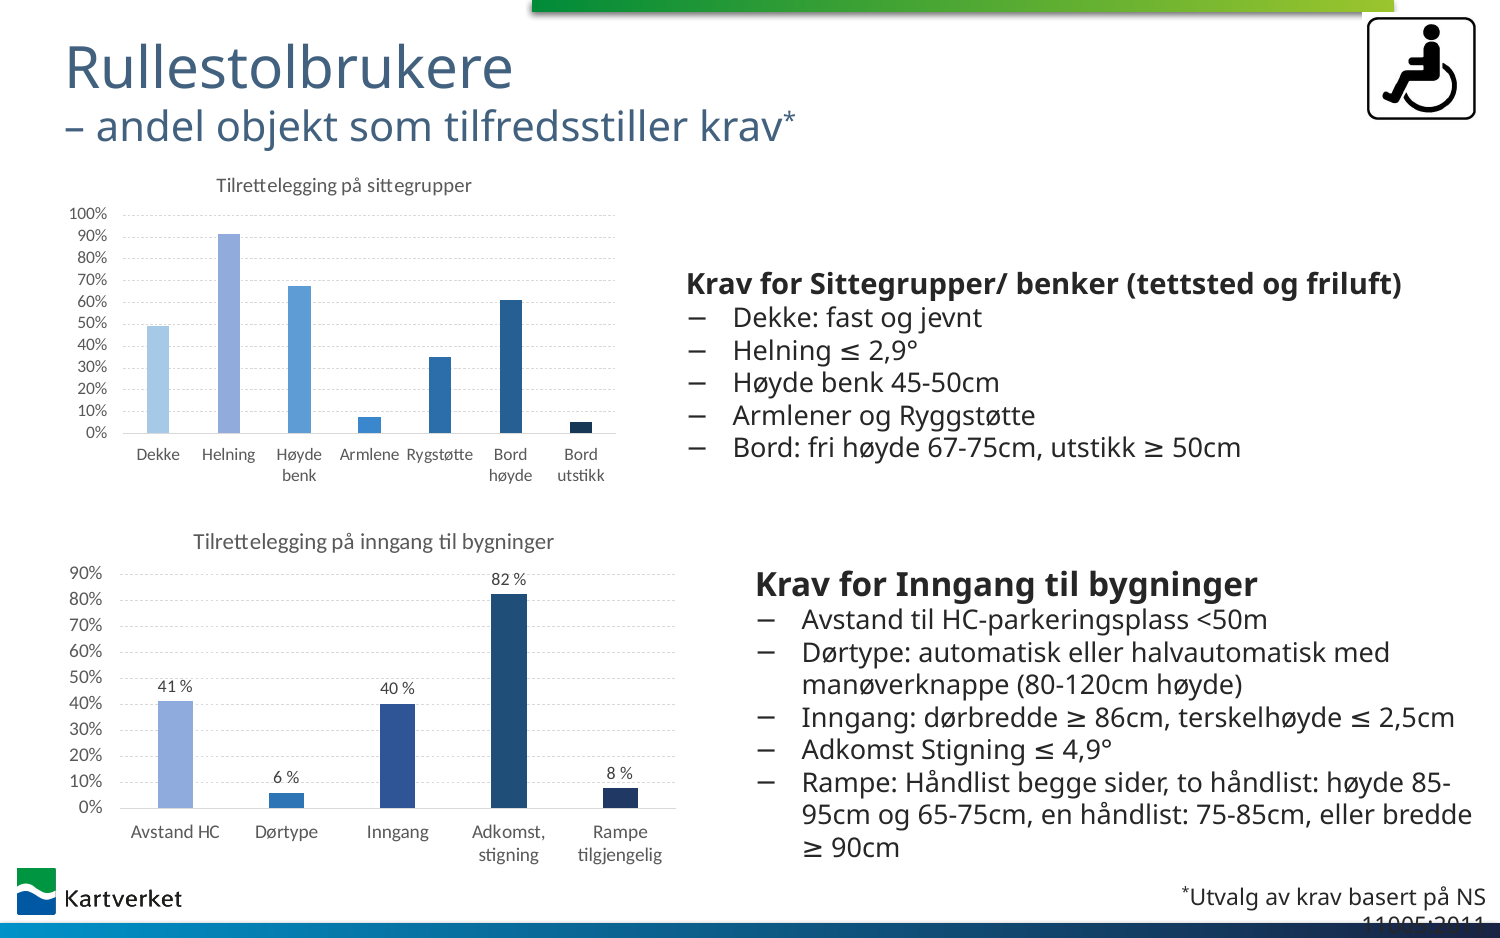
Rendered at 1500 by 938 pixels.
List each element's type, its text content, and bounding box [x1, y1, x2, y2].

text_box Krav for Sittegrupper/ benker (tettsted og friluft) Dekke: fast og jevnt Helning ≤ 2,9° Høyde benk 45-50cm Armlener og Ryggstøtte Bord: fri høyde 67-75cm, utstikk ≥ 50cm [670, 258, 1418, 471]
text_box Krav for Inngang til bygninger Avstand til HC-parkeringsplass <50m Dørtype: automatisk eller halvautomatisk med manøverknappe (80-120cm høyde) Inngang: dørbredde ≥ 86cm, terskelhøyde ≤ 2,5cm Adkomst Stigning ≤ 4,9° Rampe: Håndlist begge sider, to håndlist: høyde 85-95cm og 65-75cm, en håndlist: 75-85cm, eller bredde ≥ 90cm [740, 555, 1491, 870]
picture [1362, 12, 1481, 126]
picture [62, 166, 626, 492]
text_box *Utvalg av krav basert på NS 11005:2011 [1068, 873, 1500, 938]
picture [62, 520, 687, 874]
text_box Rullestolbrukere – andel objekt som tilfredsstiller krav* [49, 25, 1431, 158]
